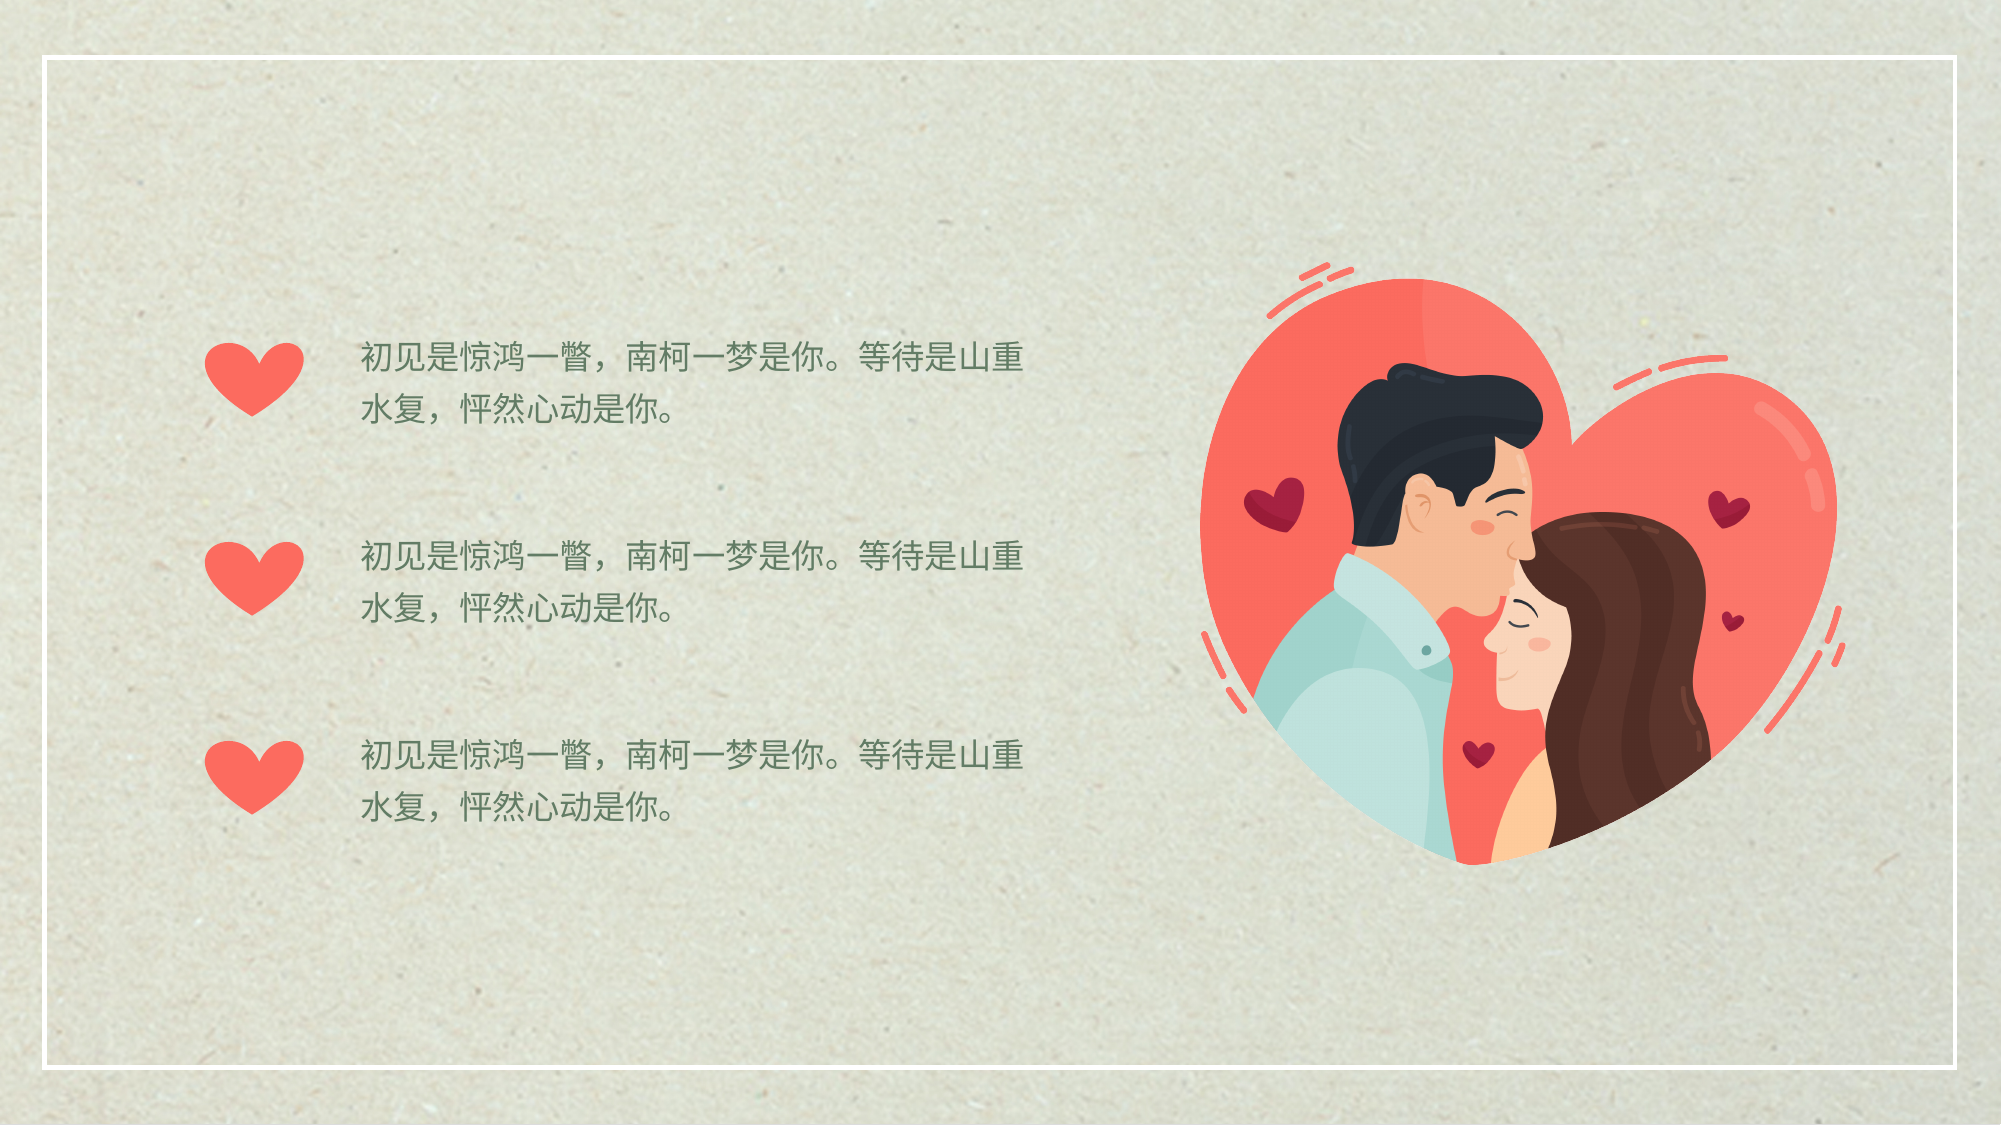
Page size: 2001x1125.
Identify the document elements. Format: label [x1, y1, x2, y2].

text_box [204, 316, 1065, 437]
text_box [204, 714, 1065, 835]
text_box [204, 515, 1065, 636]
picture [0, 0, 2001, 1124]
